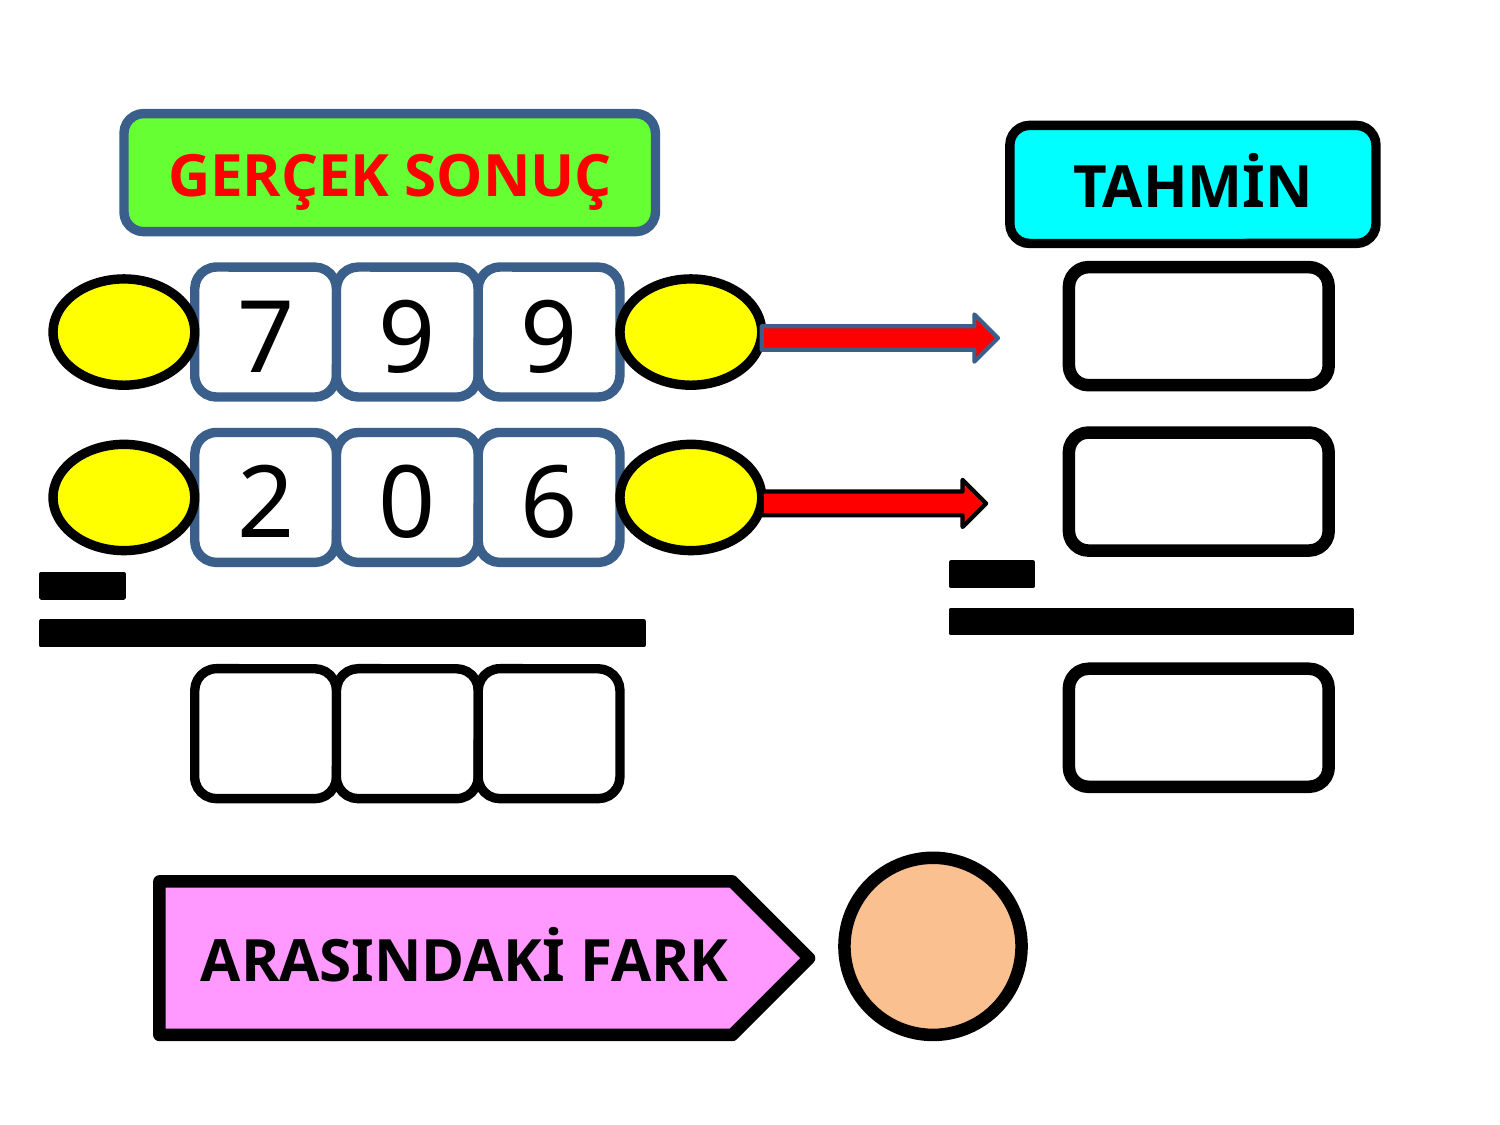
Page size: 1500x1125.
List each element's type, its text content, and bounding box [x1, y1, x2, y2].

text_box [334, 666, 478, 801]
text_box [949, 560, 1035, 588]
text_box 0 [334, 430, 478, 565]
text_box [759, 477, 989, 529]
text_box 9 [476, 264, 623, 400]
text_box [1066, 265, 1331, 388]
text_box [192, 666, 336, 801]
text_box TAHMİN [1007, 123, 1379, 246]
text_box 7 [192, 264, 336, 400]
text_box GERÇEK SONUÇ [121, 111, 658, 234]
text_box 6 [476, 430, 623, 565]
text_box 2 [192, 430, 336, 565]
text_box [476, 666, 623, 801]
text_box 9 [334, 264, 478, 400]
text_box [610, 619, 646, 647]
text_box [617, 442, 763, 553]
text_box [39, 572, 126, 600]
text_box [50, 442, 197, 553]
text_box [759, 312, 1001, 364]
text_box [39, 619, 610, 647]
text_box [50, 276, 197, 388]
text_box [842, 855, 1024, 1038]
text_box ARASINDAKİ FARK [157, 879, 812, 1038]
text_box [949, 608, 1354, 635]
text_box [617, 276, 764, 388]
text_box [1066, 666, 1331, 789]
text_box [1066, 430, 1331, 553]
